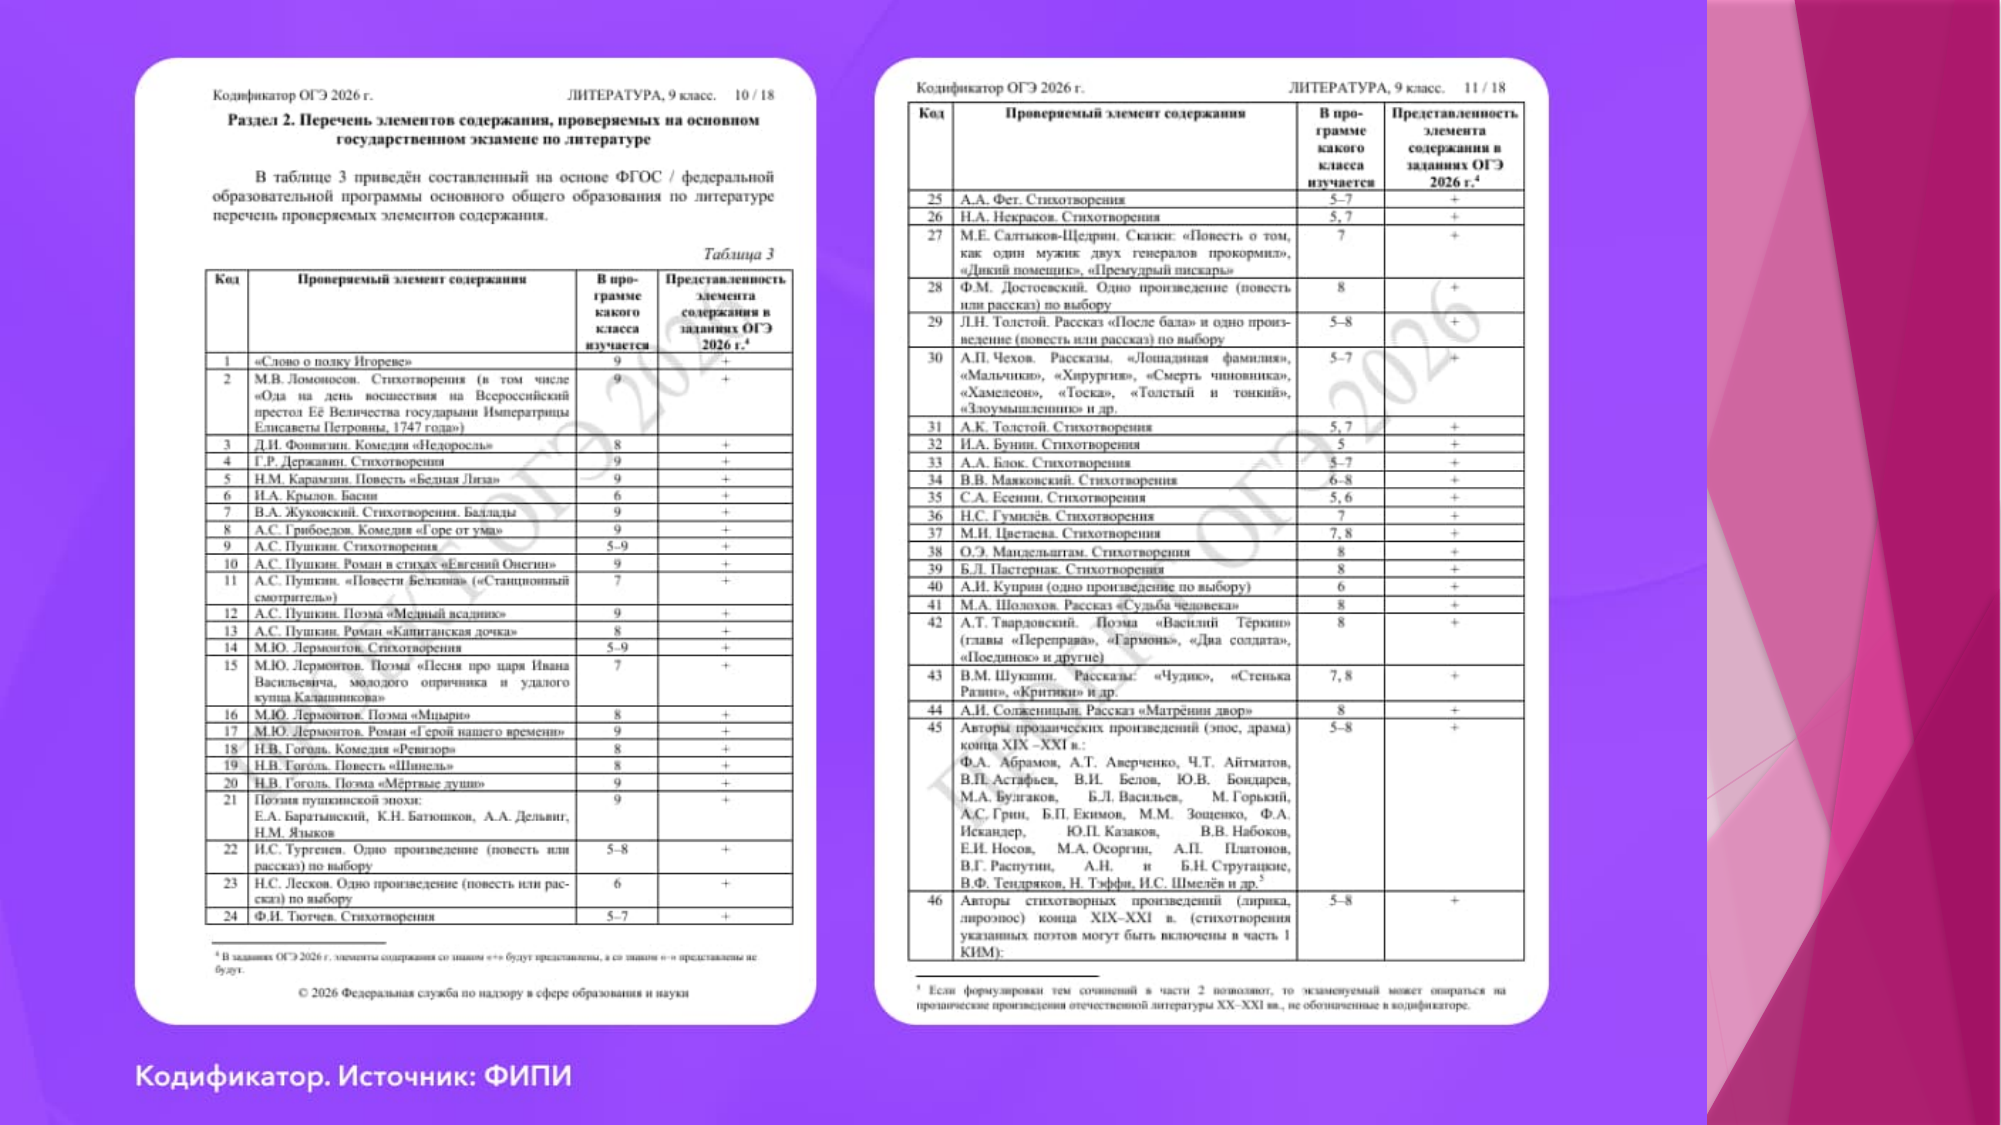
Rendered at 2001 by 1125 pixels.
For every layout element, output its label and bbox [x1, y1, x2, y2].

list [0, 0, 1707, 1125]
